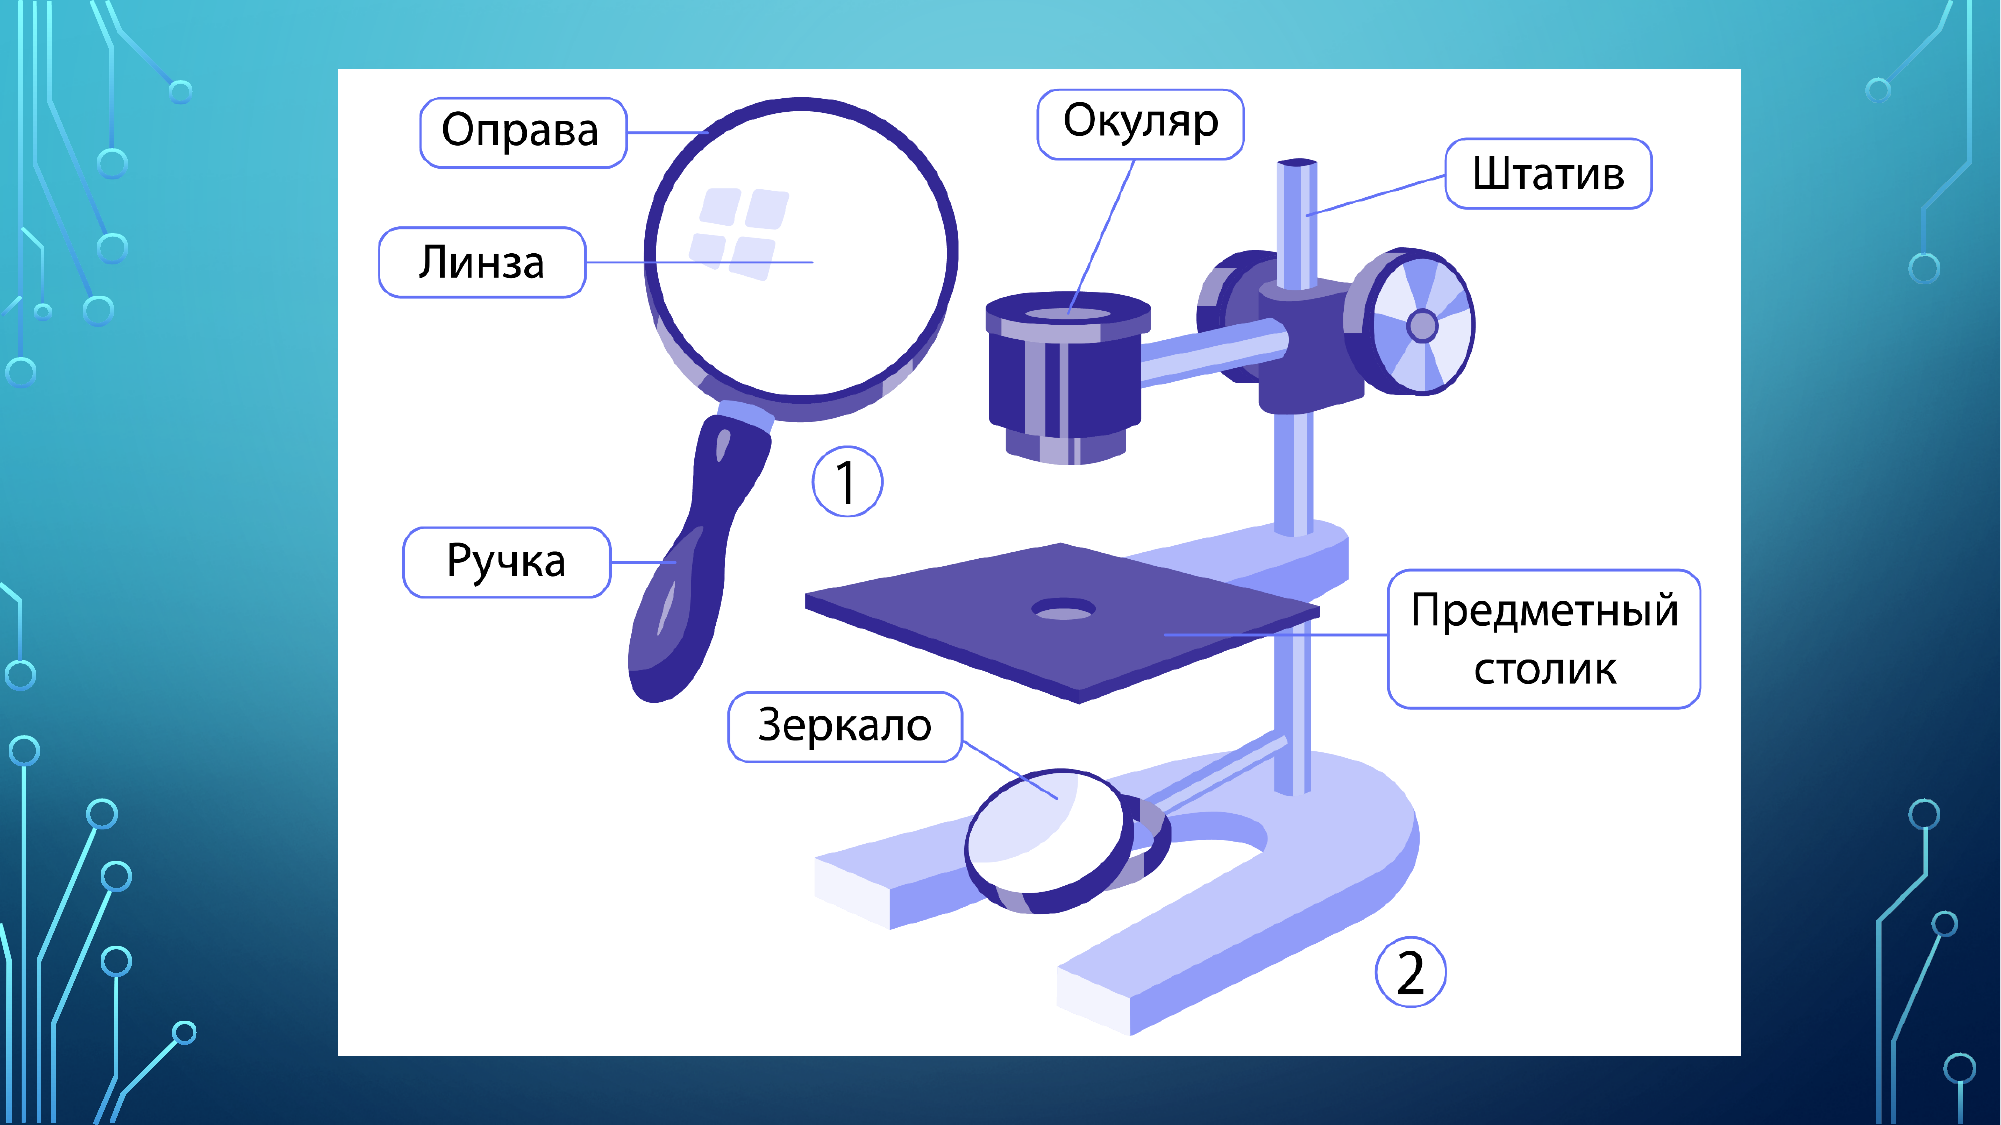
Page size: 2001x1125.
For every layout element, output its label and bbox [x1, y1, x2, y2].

list [338, 69, 1741, 1056]
